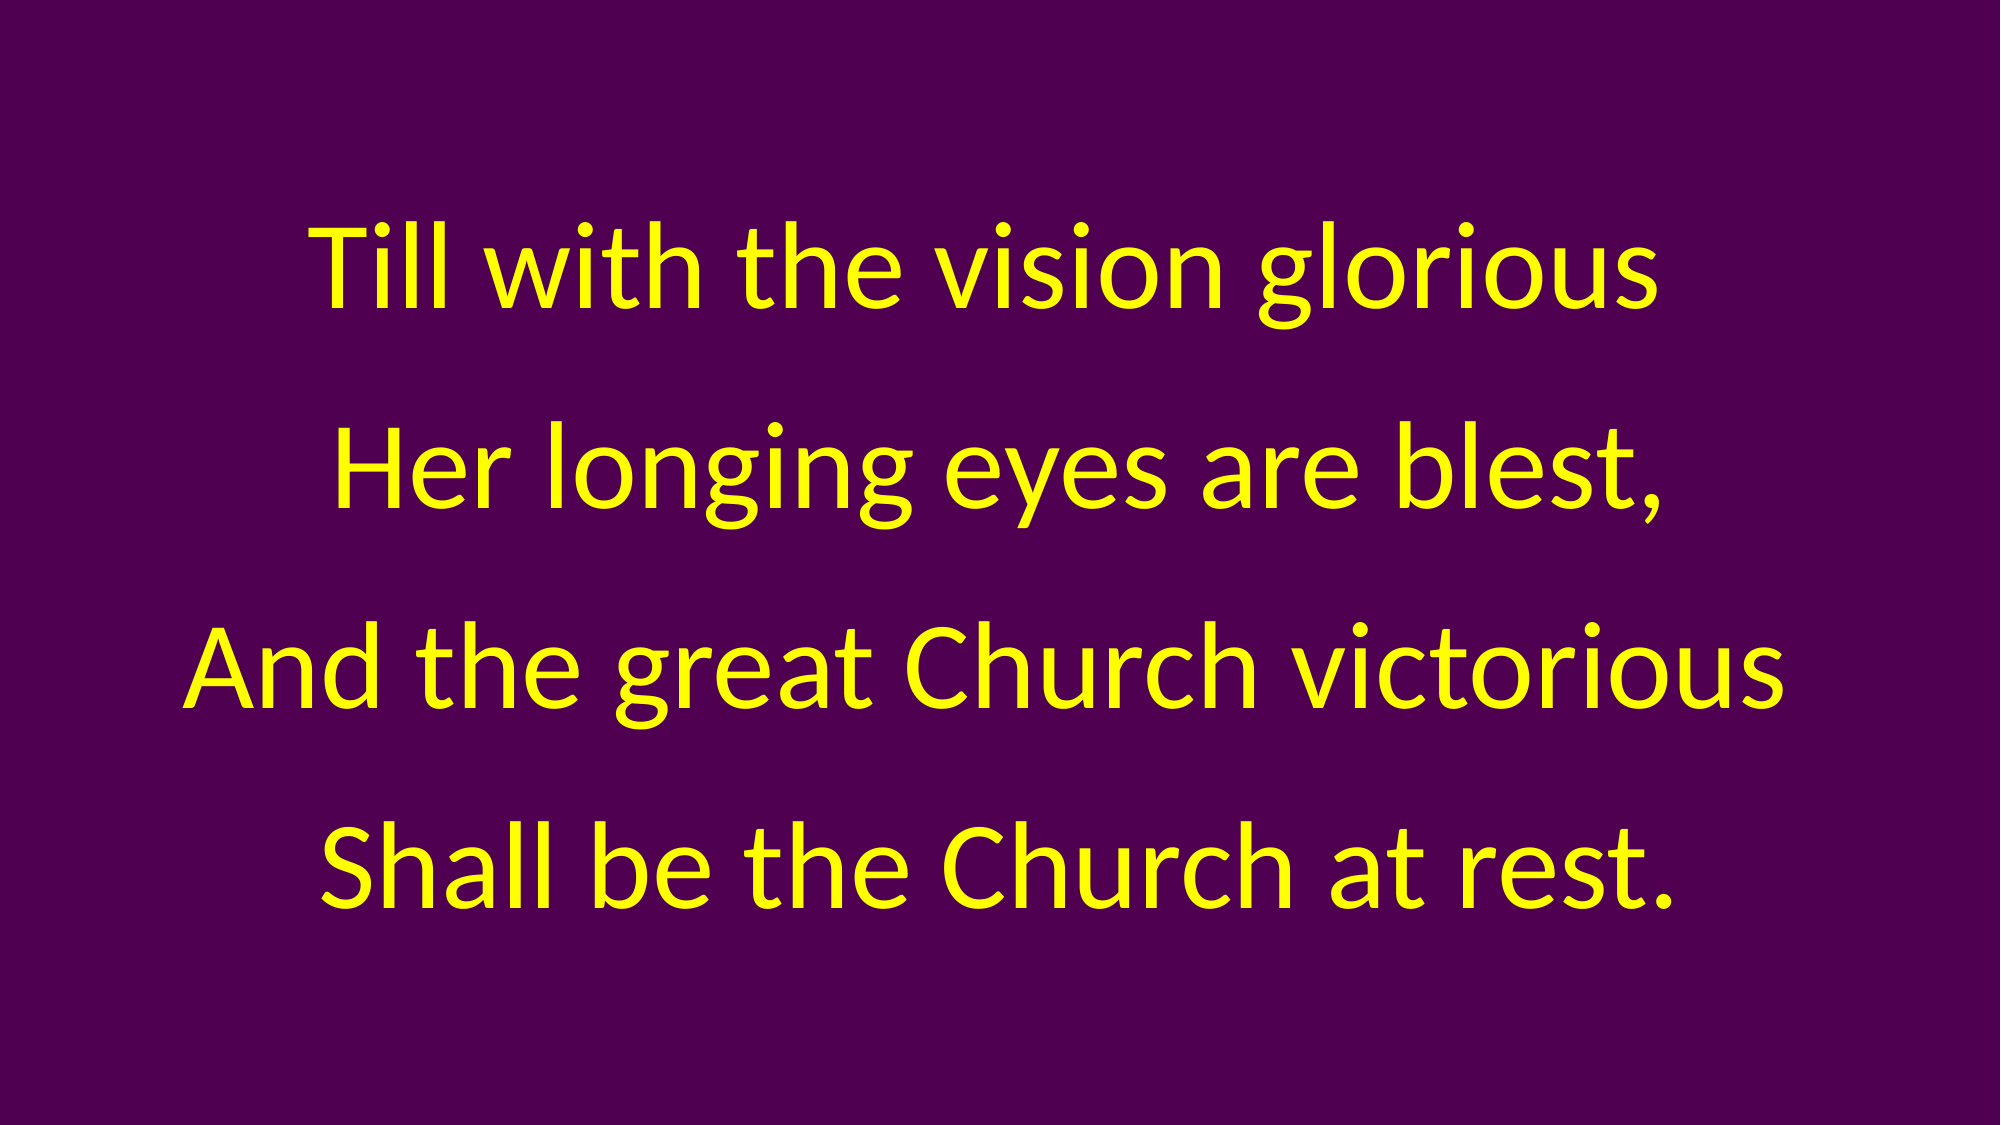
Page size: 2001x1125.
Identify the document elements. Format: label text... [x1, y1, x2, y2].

text_box Till with the vision glorious Her longing eyes are blest, And the great Church victorious Shall be the Church at rest. [0, 175, 2000, 941]
